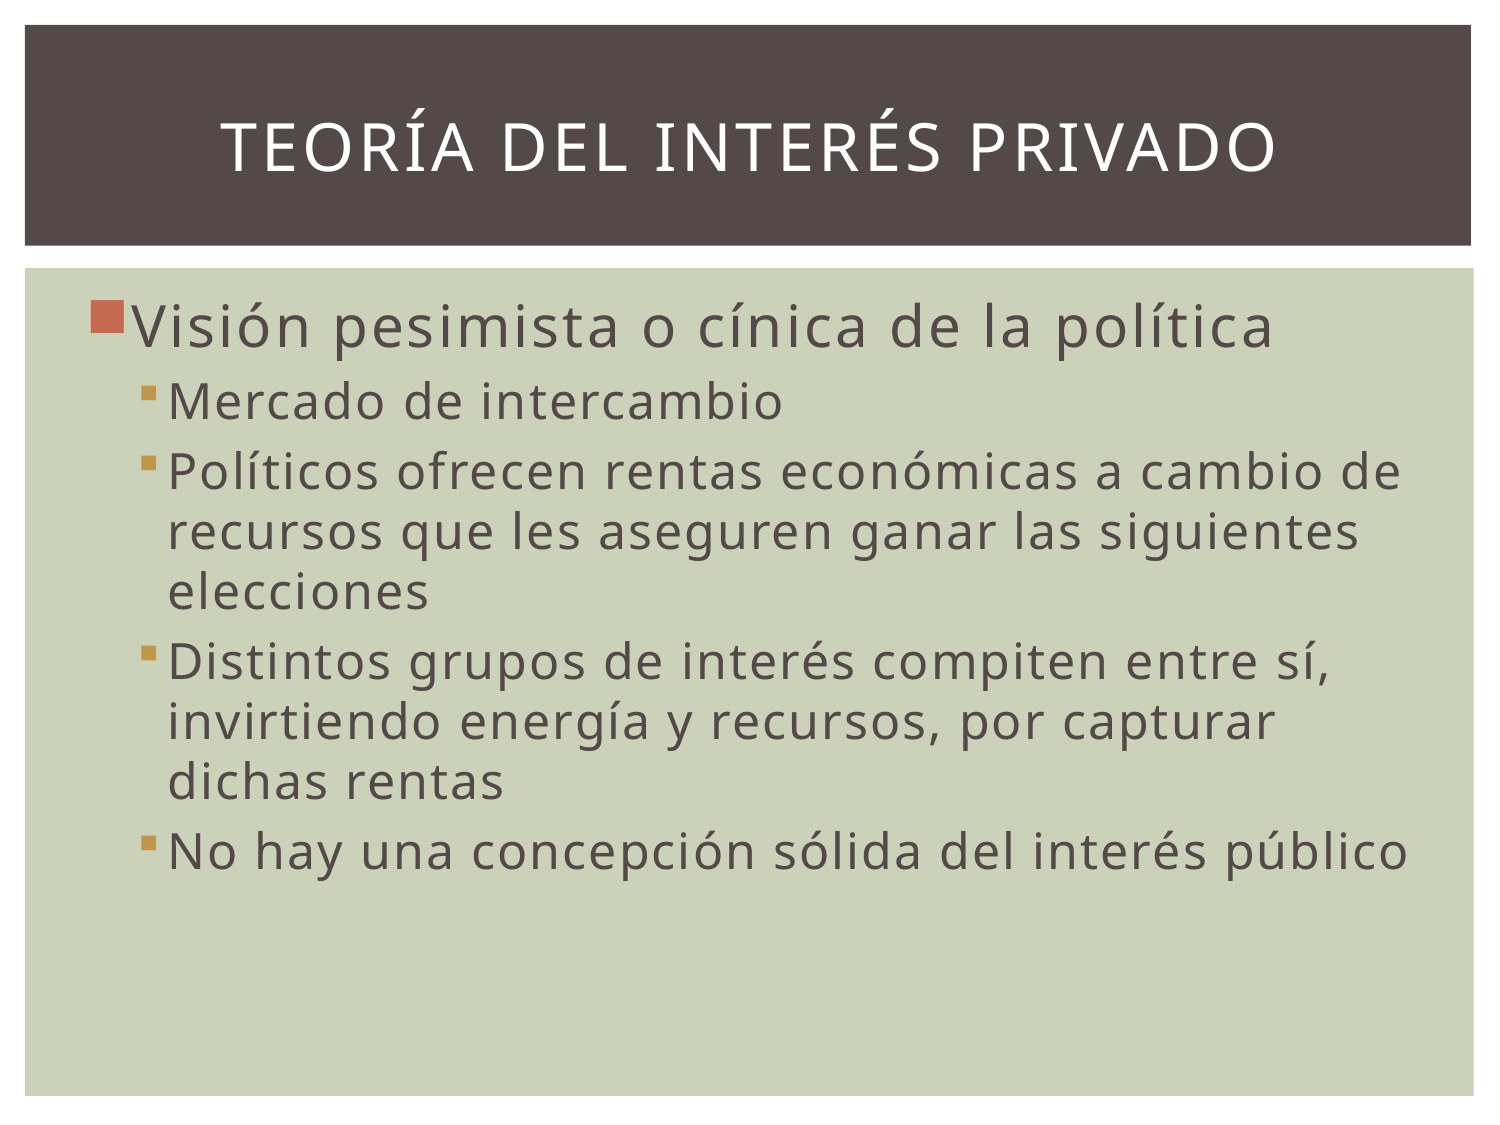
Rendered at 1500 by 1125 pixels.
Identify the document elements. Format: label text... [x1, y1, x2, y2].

list Visión pesimista o cínica de la política Mercado de intercambio Políticos ofrecen rentas económicas a cambio de recursos que les aseguren ganar las siguientes elecciones Distintos grupos de interés compiten entre sí, invirtiendo energía y recursos, por capturar dichas rentas No hay una concepción sólida del interés público [62, 281, 1442, 1005]
title Teoría del interés privado [62, 58, 1438, 232]
